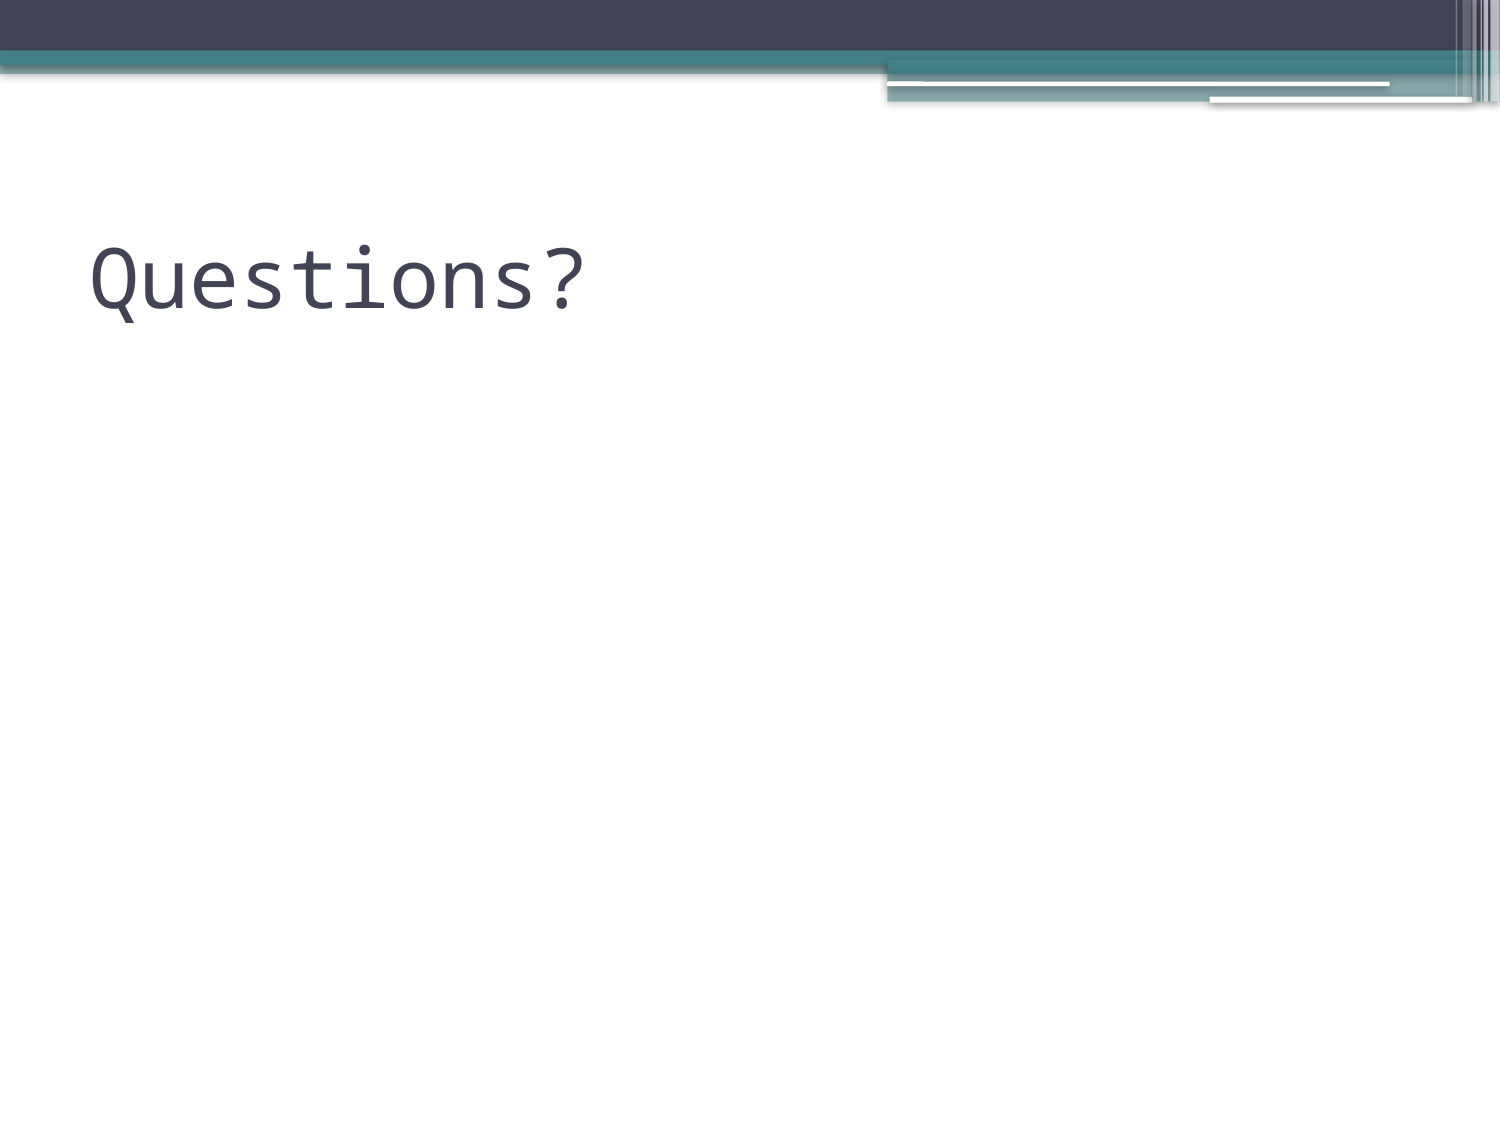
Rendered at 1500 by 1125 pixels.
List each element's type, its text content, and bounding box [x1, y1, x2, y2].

title Questions? [75, 187, 1425, 363]
